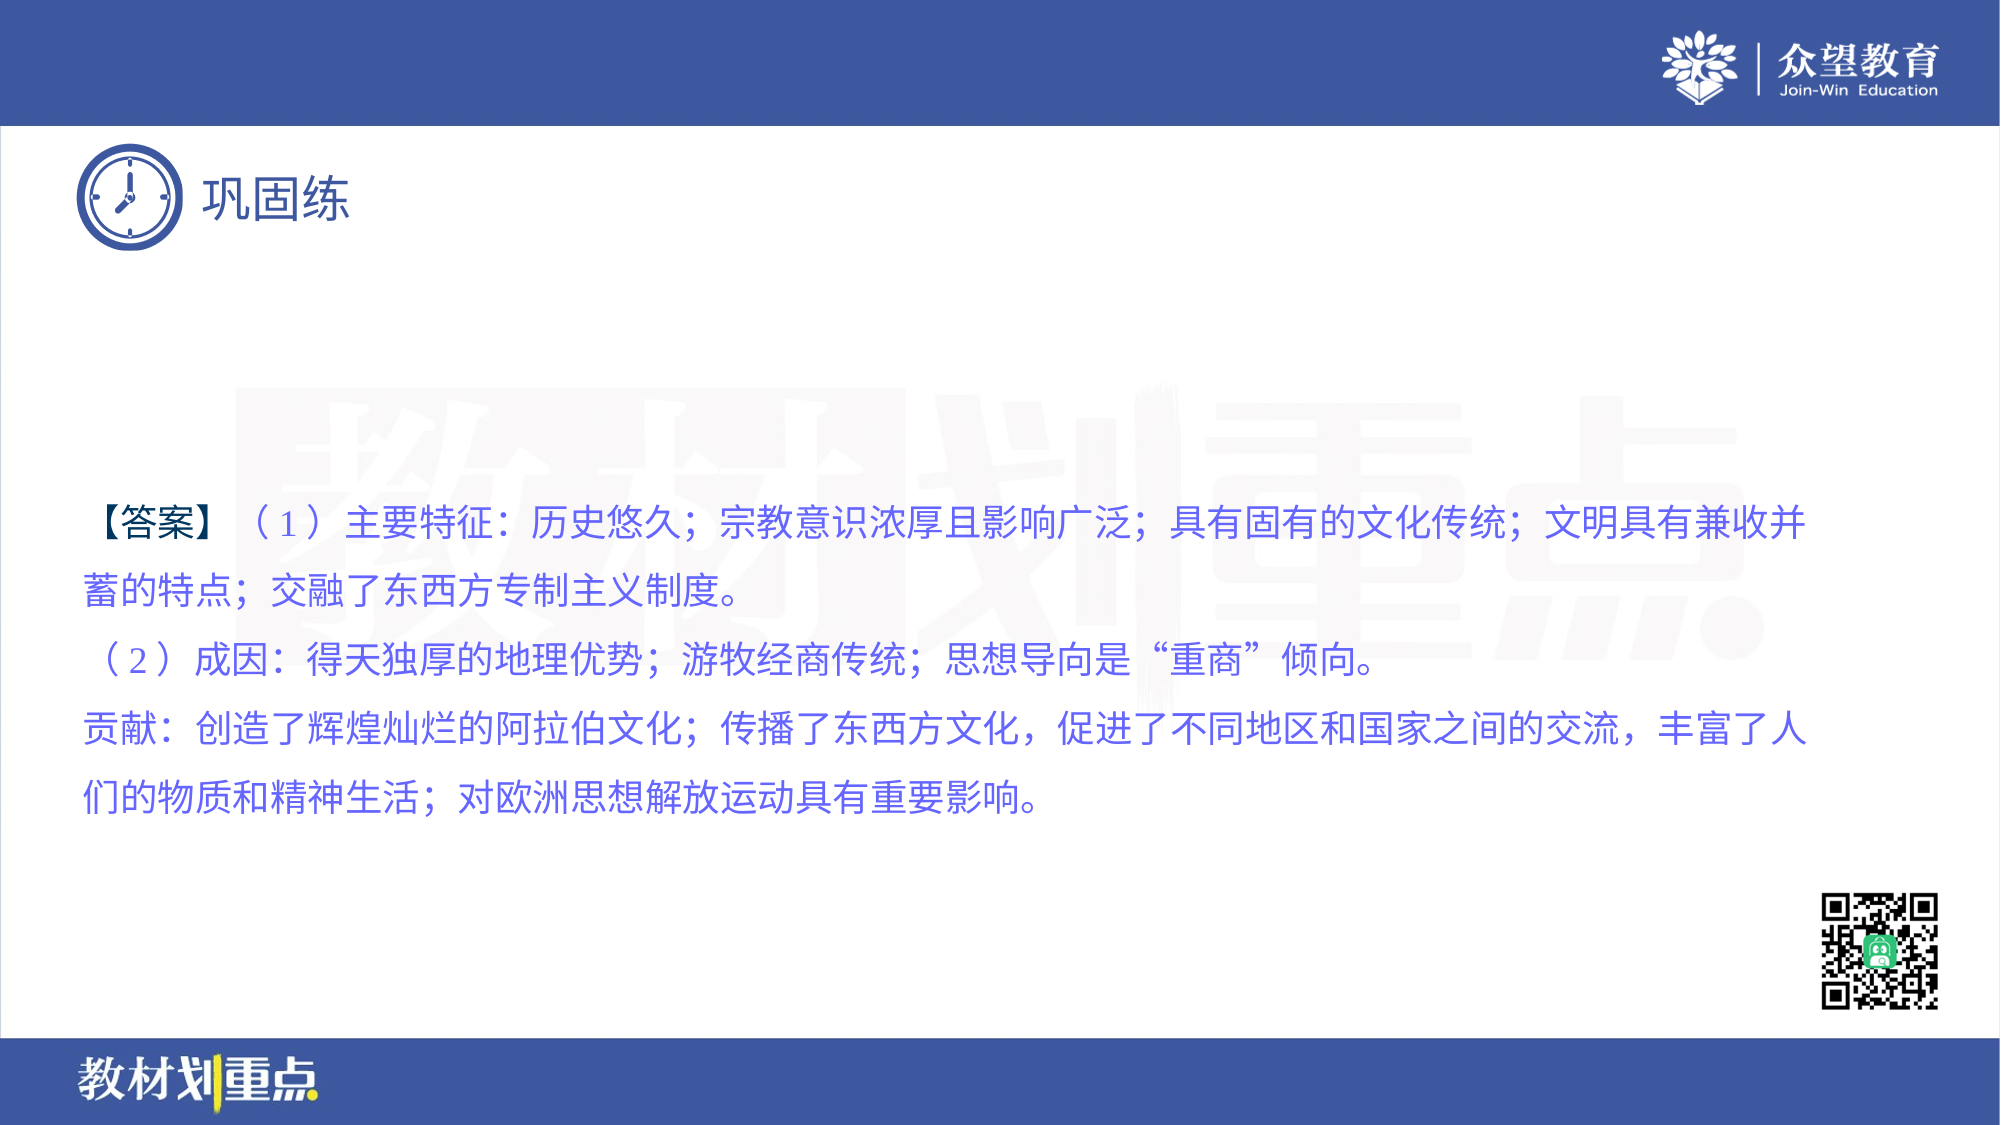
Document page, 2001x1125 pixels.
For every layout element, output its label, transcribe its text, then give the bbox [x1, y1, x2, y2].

text_box 【答案】（1）主要特征：历史悠久；宗教意识浓厚且影响广泛；具有固有的文化传统；文明具有兼收并 蓄的特点；交融了东西方专制主义制度。 （2）成因：得天独厚的地理优势；游牧经商传统；思想导向是“重商”倾向。 贡献：创造了辉煌灿烂的阿拉伯文化；传播了东西方文化，促进了不同地区和国家之间的交流，丰富了人 们的物质和精神生活；对欧洲思想解放运动具有重要影响。 [82, 474, 1817, 808]
picture [0, 0, 2000, 1125]
